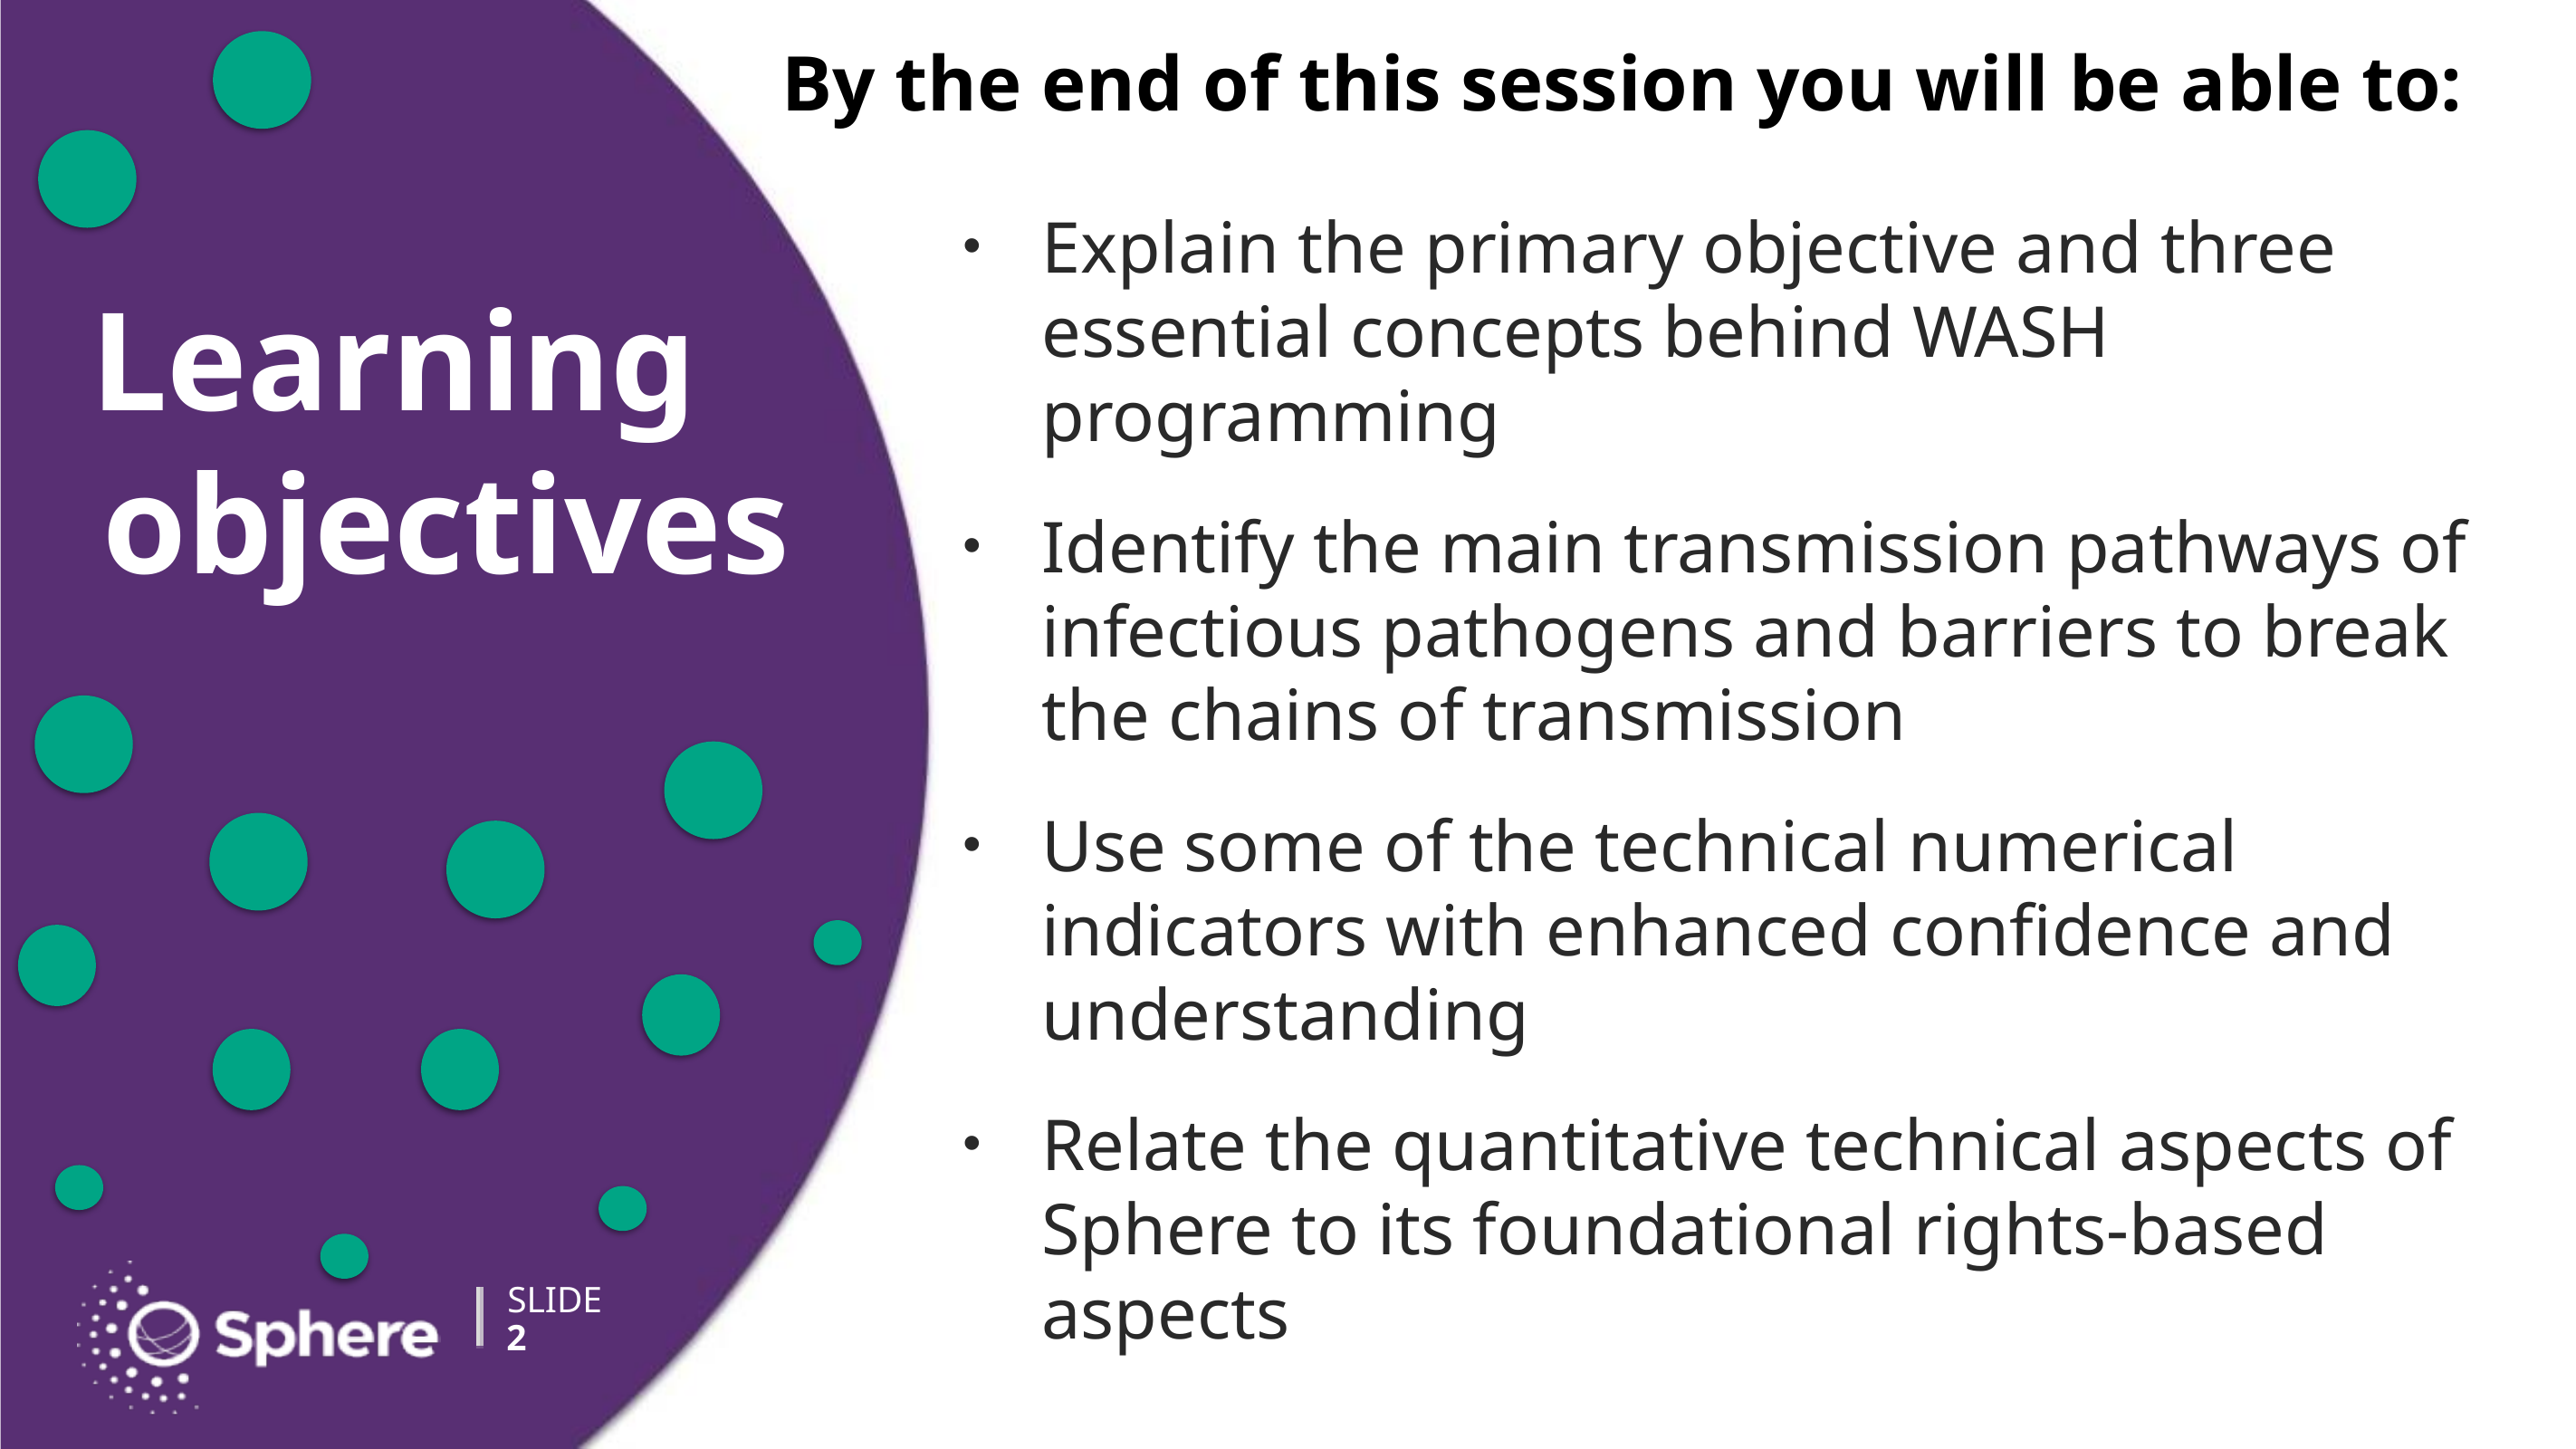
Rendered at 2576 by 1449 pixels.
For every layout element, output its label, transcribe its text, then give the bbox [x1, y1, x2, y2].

picture [0, 0, 939, 1449]
title By the end of this session you will be able to: [773, 27, 2522, 197]
slide_number 2 [498, 1308, 560, 1367]
list Explain the primary objective and three essential concepts behind WASH programming Identify the main transmission pathways of infectious pathogens and barriers to break the chains of transmission Use some of the technical numerical indicators with enhanced confidence and understanding Relate the quantitative technical aspects of Sphere to its foundational rights-based aspects [954, 195, 2522, 1367]
